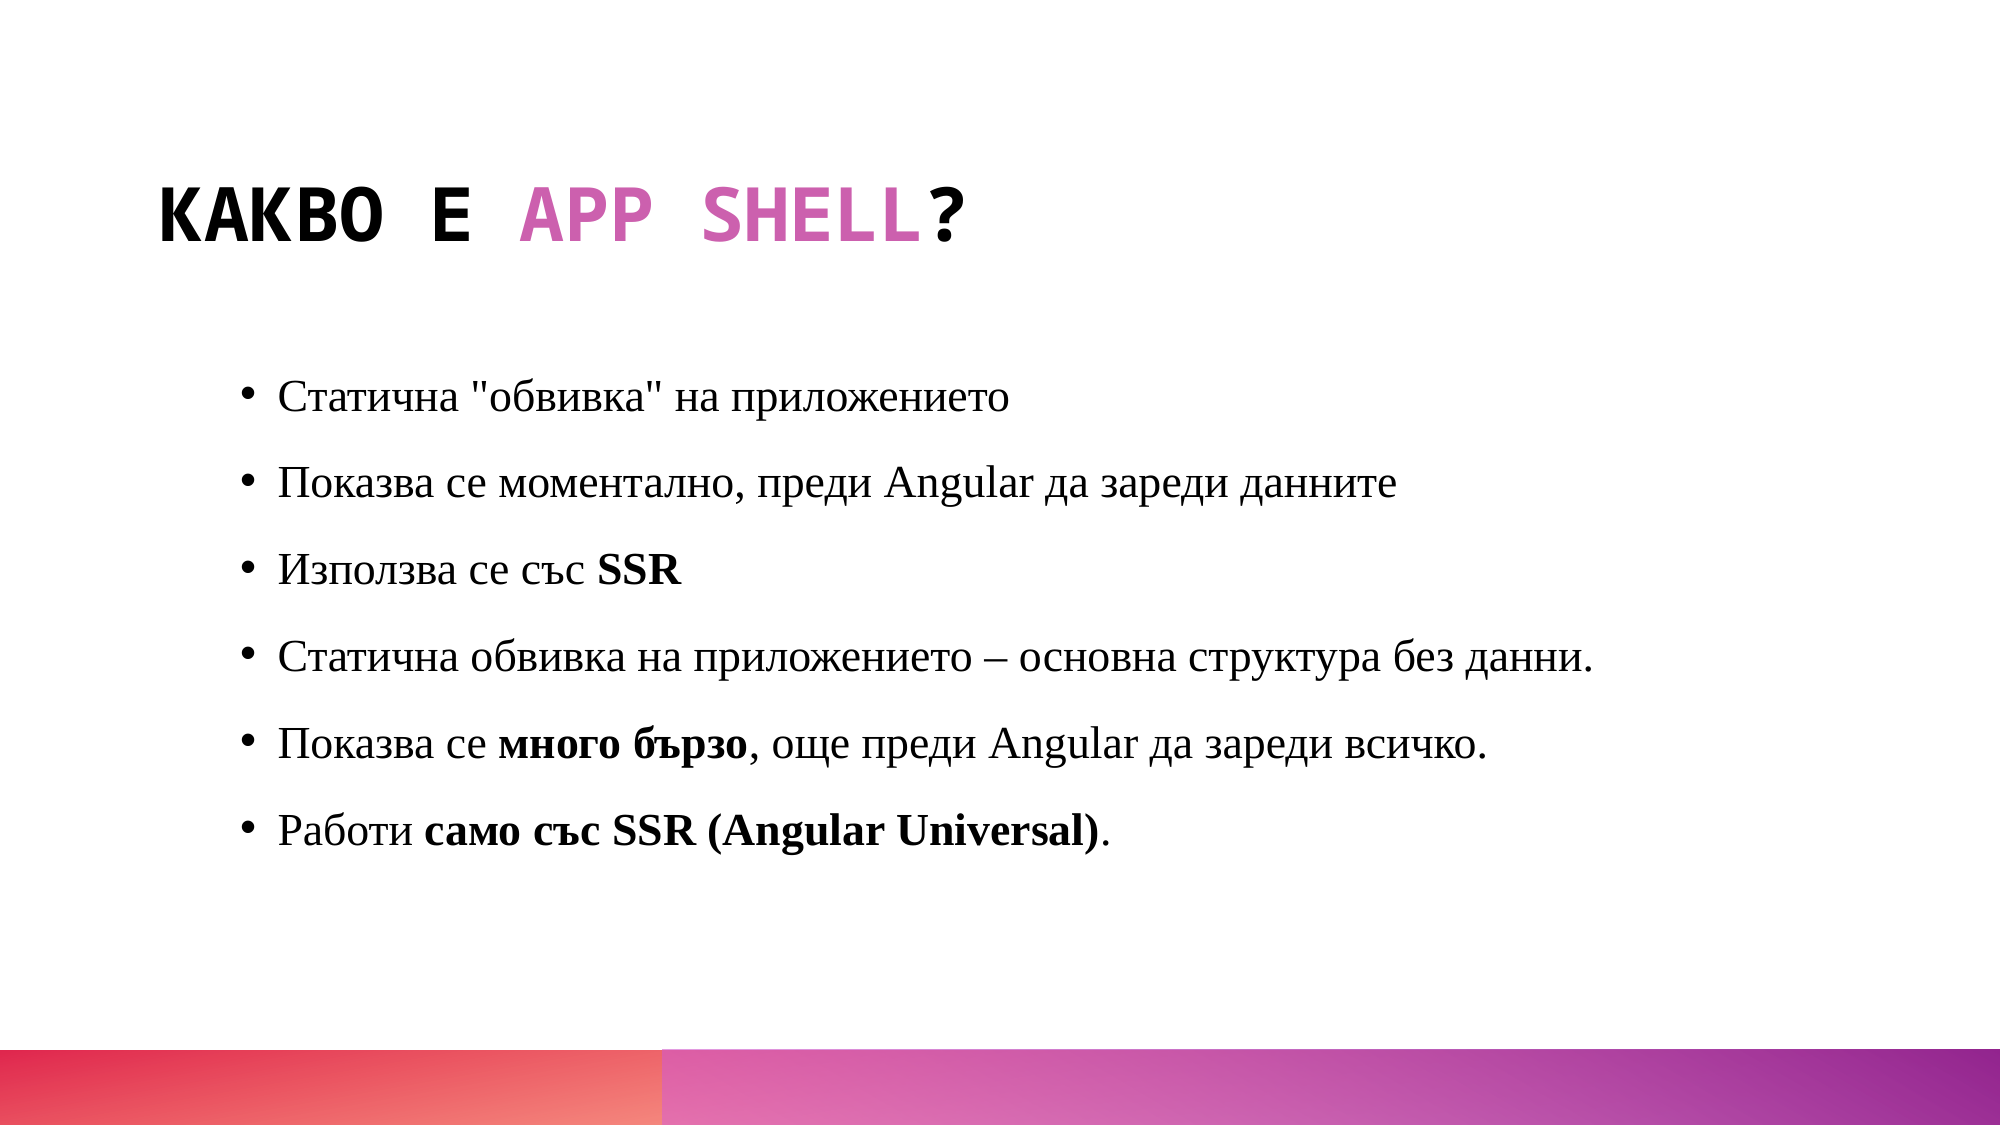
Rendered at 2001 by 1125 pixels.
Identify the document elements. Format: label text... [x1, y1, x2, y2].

list Статична "обвивка" на приложението Показва се моментално, преди Angular да зареди данните Използва се със SSR Статична обвивка на приложението – основна структура без данни. Показва се много бързо, още преди Angular да зареди всичко. Работи само със SSR (Angular Universal). [225, 346, 1905, 996]
title КАКВО Е APP SHELL? [160, 54, 1840, 257]
